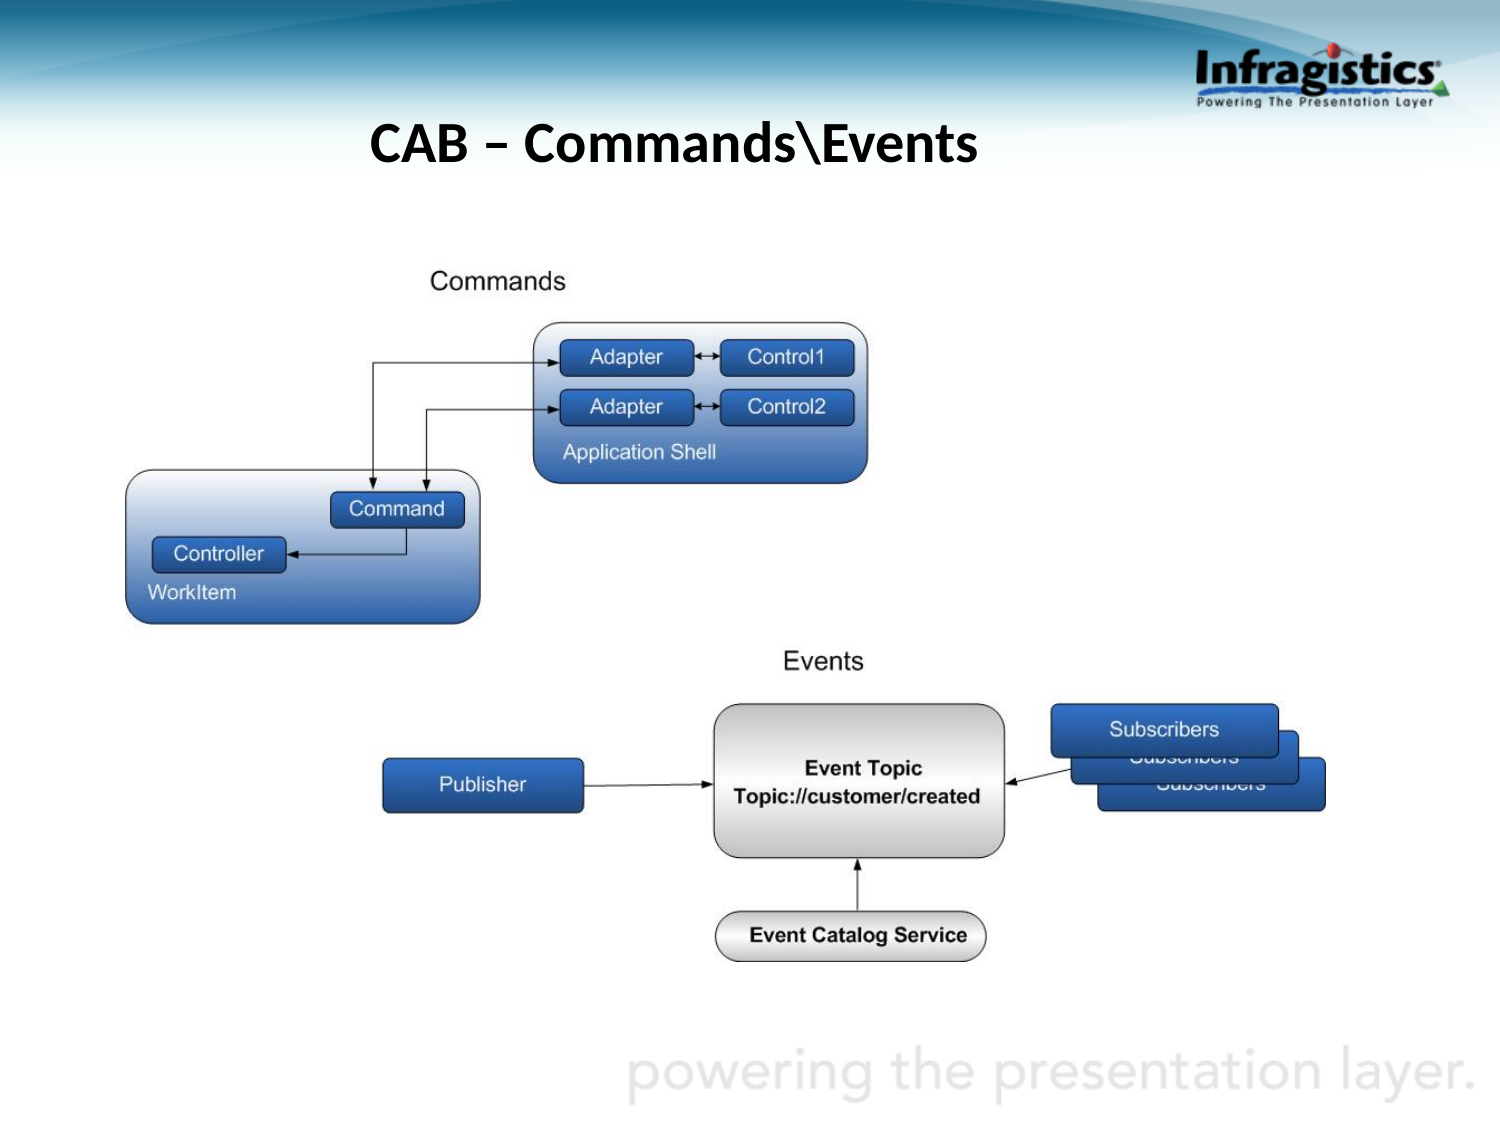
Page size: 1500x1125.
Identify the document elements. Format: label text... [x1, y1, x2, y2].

title CAB – Commands\Events [0, 44, 1351, 233]
picture [0, 0, 1500, 1125]
